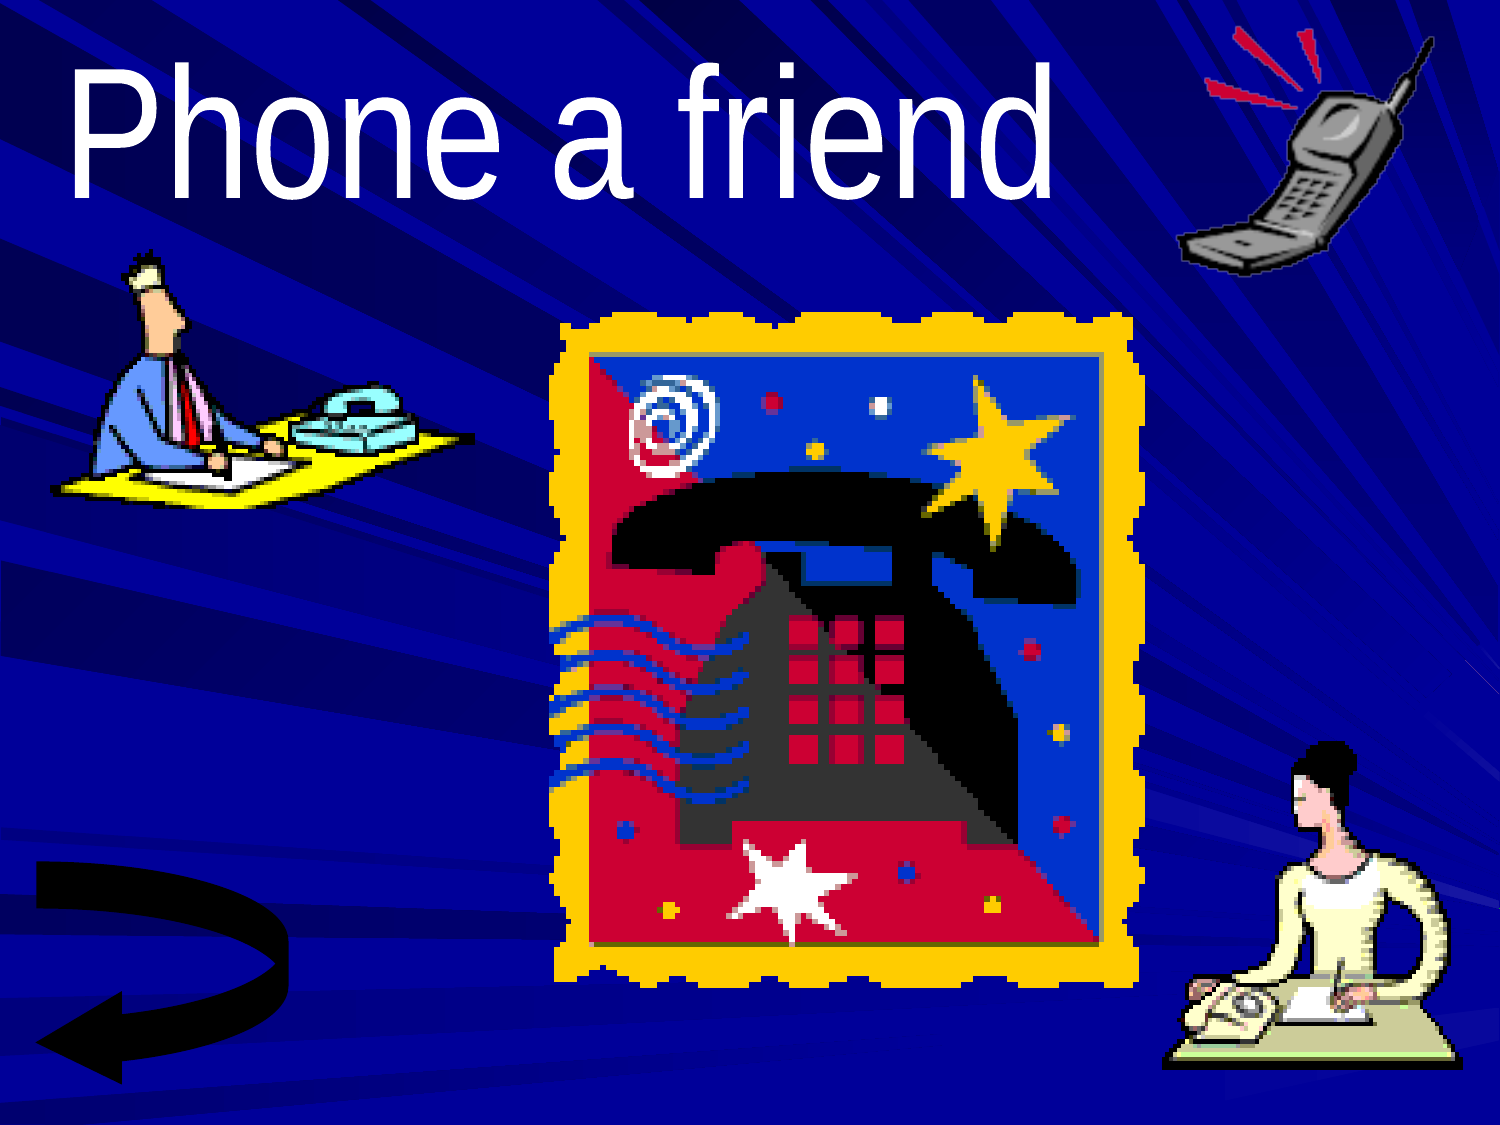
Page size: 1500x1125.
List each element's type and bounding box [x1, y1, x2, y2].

picture [1162, 737, 1463, 1070]
text_box [37, 862, 288, 1083]
picture [1149, 0, 1451, 298]
picture [549, 312, 1145, 988]
picture [49, 249, 476, 509]
